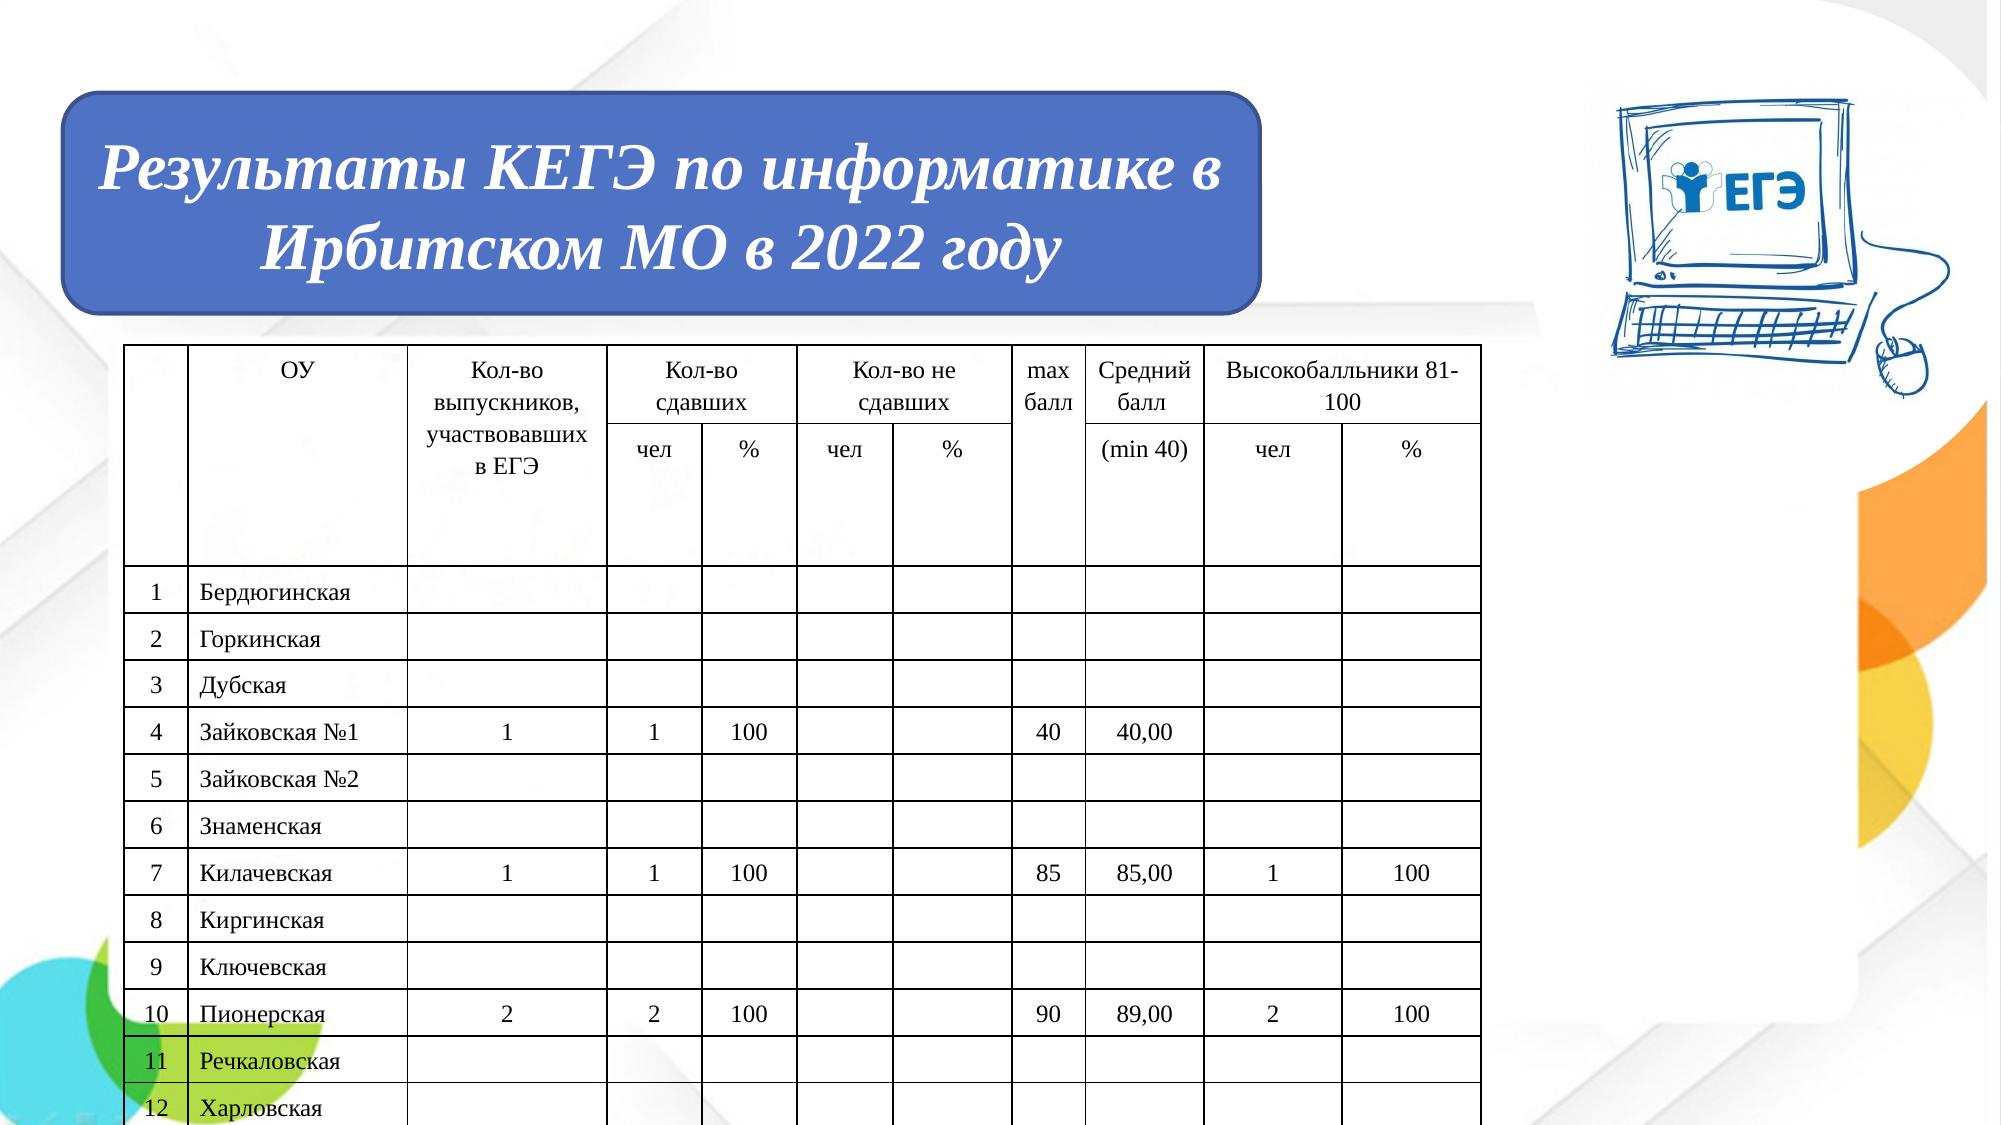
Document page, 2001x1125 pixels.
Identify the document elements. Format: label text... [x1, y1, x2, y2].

table_cell [408, 896, 606, 941]
table_cell [1086, 943, 1203, 988]
table_cell [1343, 755, 1480, 800]
table_header Кол-во сдавших [608, 346, 796, 423]
table_cell чел [608, 424, 701, 565]
table_cell 100 [703, 990, 796, 1035]
table_cell [1086, 1037, 1203, 1082]
table_cell [1343, 943, 1480, 988]
table_cell 40 [1013, 708, 1085, 753]
table_header Кол-во не сдавших [798, 346, 1011, 423]
table_cell [1205, 896, 1341, 941]
table_cell [703, 1083, 796, 1125]
table_cell 90 [1013, 990, 1085, 1035]
table_cell [894, 849, 1011, 894]
table_cell % [703, 424, 796, 565]
text_box Результаты КЕГЭ по информатике в Ирбитском МО в 2022 году [60, 90, 1263, 316]
table_cell Речкаловская [189, 1037, 407, 1082]
table_cell [894, 943, 1011, 988]
table_cell [798, 802, 892, 847]
table_cell [1205, 567, 1341, 612]
table_cell 85 [1013, 849, 1085, 894]
table_cell чел [1205, 424, 1341, 565]
table_cell [1343, 614, 1480, 659]
table_cell [408, 802, 606, 847]
table_cell [1343, 567, 1480, 612]
table_cell [703, 943, 796, 988]
table_cell % [894, 424, 1011, 565]
table_cell [894, 1037, 1011, 1082]
table_cell [798, 943, 892, 988]
table_cell Ключевская [189, 943, 407, 988]
table_cell [1013, 755, 1085, 800]
table_cell [408, 1083, 606, 1125]
table_cell 2 [608, 990, 701, 1035]
table_cell [703, 614, 796, 659]
table_cell [894, 614, 1011, 659]
table_cell [408, 755, 606, 800]
table_cell 3 [125, 661, 187, 706]
table_cell 11 [125, 1037, 187, 1082]
table_cell Килачевская [189, 849, 407, 894]
table_cell 100 [1343, 990, 1480, 1035]
table_cell [703, 896, 796, 941]
table_cell [703, 567, 796, 612]
table_cell [894, 661, 1011, 706]
table_cell 1 [608, 849, 701, 894]
table_cell [894, 1083, 1011, 1125]
picture [0, 0, 2001, 1125]
table_cell чел [798, 424, 892, 565]
table_cell 5 [125, 755, 187, 800]
table_cell [608, 661, 701, 706]
table_cell 2 [125, 614, 187, 659]
table_cell [798, 708, 892, 753]
picture [1822, 0, 2001, 121]
table_cell 10 [125, 990, 187, 1035]
table_cell [1205, 802, 1341, 847]
table_cell 89,00 [1086, 990, 1203, 1035]
table_cell 1 [125, 567, 187, 612]
table_cell [894, 802, 1011, 847]
table_cell Горкинская [189, 614, 407, 659]
table_cell 1 [408, 849, 606, 894]
table_cell (min 40) [1086, 424, 1203, 565]
table_cell 1 [408, 708, 606, 753]
table_cell [894, 708, 1011, 753]
table_cell [798, 1083, 892, 1125]
table_cell Харловская [189, 1083, 407, 1125]
table_cell % [1343, 424, 1480, 565]
table_cell [703, 661, 796, 706]
table_cell [703, 802, 796, 847]
table_cell [1013, 661, 1085, 706]
table_cell [894, 990, 1011, 1035]
table_cell [1013, 943, 1085, 988]
table_cell [894, 896, 1011, 941]
table_cell [608, 755, 701, 800]
table_cell [408, 614, 606, 659]
table_cell [1086, 755, 1203, 800]
table_cell [1205, 943, 1341, 988]
table_cell [894, 755, 1011, 800]
table_header Кол-во выпускников, участвовавших в ЕГЭ [408, 346, 606, 565]
table_cell 1 [608, 708, 701, 753]
table_cell 1 [1205, 849, 1341, 894]
table_cell 7 [125, 849, 187, 894]
table_cell [798, 661, 892, 706]
table_cell [798, 567, 892, 612]
table_cell [798, 1037, 892, 1082]
table_cell [1343, 661, 1480, 706]
table_cell Бердюгинская [189, 567, 407, 612]
table_cell [1013, 567, 1085, 612]
table_cell [798, 990, 892, 1035]
table_cell [608, 943, 701, 988]
table_cell Зайковская №1 [189, 708, 407, 753]
table_cell [1205, 1037, 1341, 1082]
table_cell 100 [1343, 849, 1480, 894]
table_cell 12 [125, 1083, 187, 1125]
table_cell [894, 567, 1011, 612]
table_cell [408, 943, 606, 988]
table_cell [703, 1037, 796, 1082]
table_cell [1343, 802, 1480, 847]
table_cell [1013, 1083, 1085, 1125]
table_cell [608, 614, 701, 659]
table_cell Зайковская №2 [189, 755, 407, 800]
table_cell [1086, 661, 1203, 706]
table_cell [608, 1037, 701, 1082]
table_cell 9 [125, 943, 187, 988]
table_cell 6 [125, 802, 187, 847]
table_cell 2 [408, 990, 606, 1035]
table_cell 40,00 [1086, 708, 1203, 753]
table_cell [703, 755, 796, 800]
table_header max балл [1013, 346, 1085, 565]
table_cell [1013, 614, 1085, 659]
table_cell [608, 896, 701, 941]
table_cell [1205, 755, 1341, 800]
table_cell 2 [1205, 990, 1341, 1035]
table_header ОУ [189, 346, 407, 565]
table_cell [1086, 896, 1203, 941]
table_cell [798, 896, 892, 941]
table_cell 100 [703, 849, 796, 894]
table_cell [1205, 614, 1341, 659]
table_cell [1343, 896, 1480, 941]
table_cell [1343, 708, 1480, 753]
table_cell 8 [125, 896, 187, 941]
table_cell Киргинская [189, 896, 407, 941]
table_header Высокобалльники 81-100 [1205, 346, 1480, 423]
table_cell [1013, 802, 1085, 847]
table_cell Пионерская [189, 990, 407, 1035]
table_cell [1086, 1083, 1203, 1125]
table_cell Знаменская [189, 802, 407, 847]
table_cell [608, 1083, 701, 1125]
table_cell [798, 614, 892, 659]
table_cell [608, 567, 701, 612]
table_cell [1086, 567, 1203, 612]
table_header [125, 346, 187, 565]
table_cell 85,00 [1086, 849, 1203, 894]
table_header Средний балл [1086, 346, 1203, 423]
table_cell [1343, 1083, 1480, 1125]
table_cell Дубская [189, 661, 407, 706]
table_cell [1205, 1083, 1341, 1125]
table_cell [1205, 661, 1341, 706]
table_cell [1013, 896, 1085, 941]
table_cell [1086, 614, 1203, 659]
table_cell [1343, 1037, 1480, 1082]
table_cell [408, 567, 606, 612]
table_cell [608, 802, 701, 847]
table_cell 100 [703, 708, 796, 753]
table_cell [1205, 708, 1341, 753]
table_cell [798, 755, 892, 800]
table_cell [408, 1037, 606, 1082]
table_cell [1086, 802, 1203, 847]
table_cell 4 [125, 708, 187, 753]
table_cell [798, 849, 892, 894]
table_cell [408, 661, 606, 706]
table_cell [1013, 1037, 1085, 1082]
